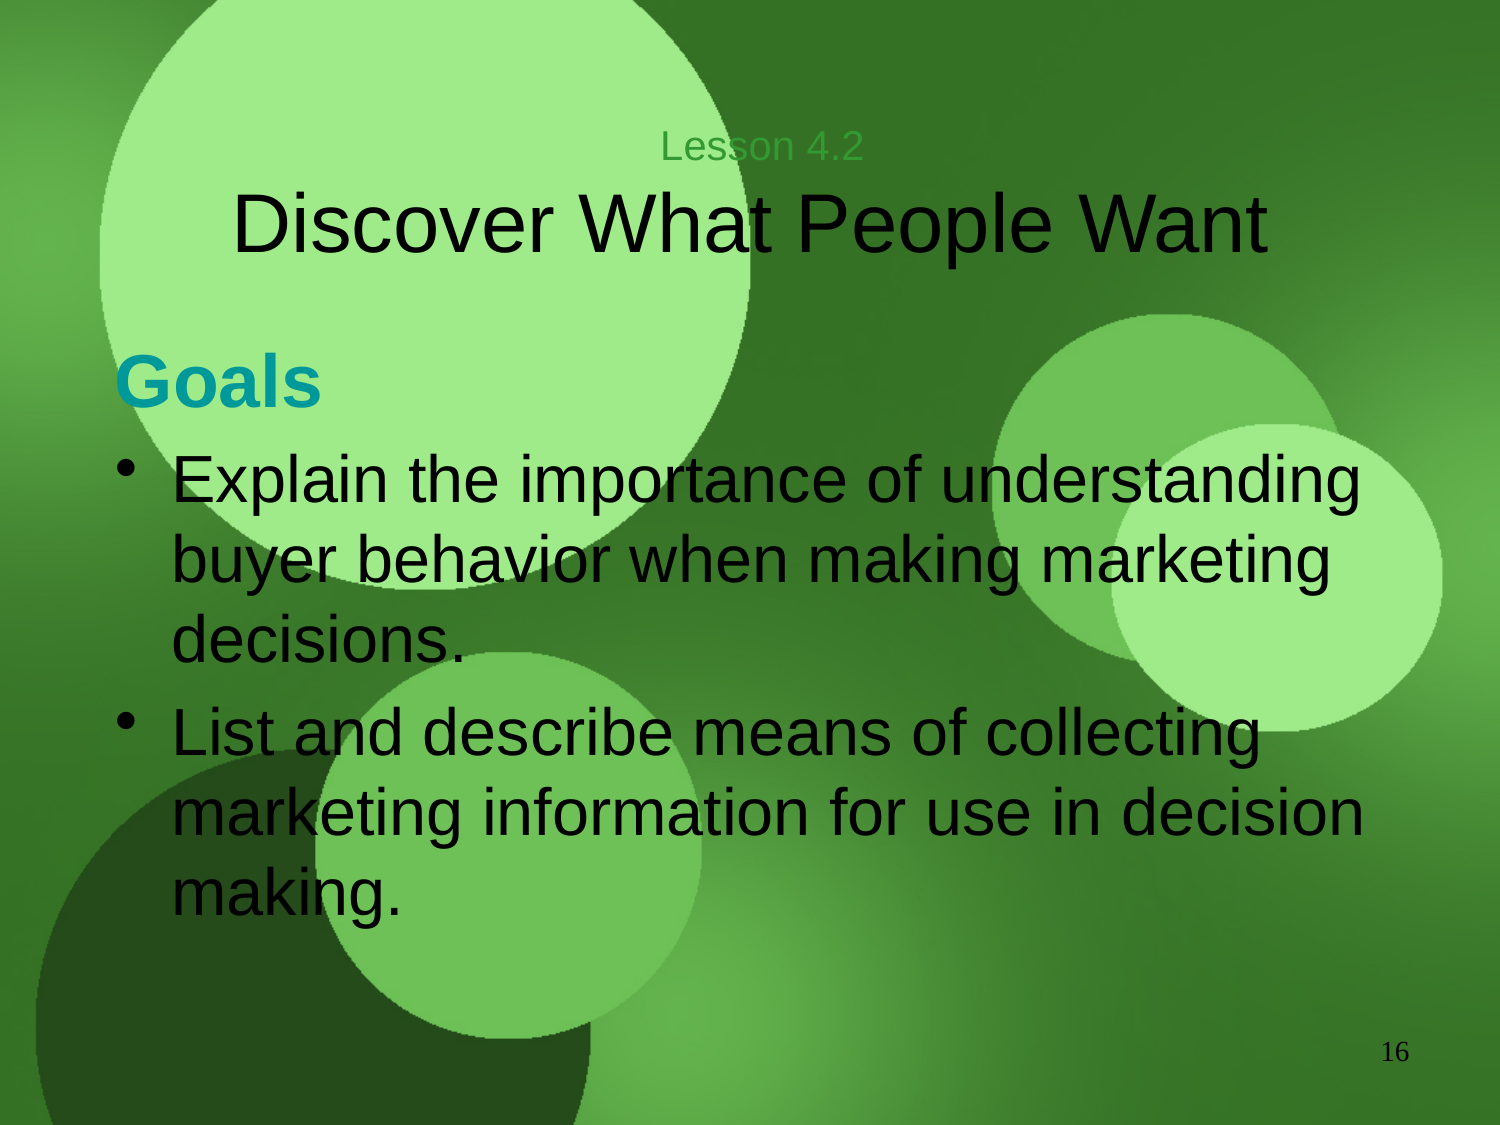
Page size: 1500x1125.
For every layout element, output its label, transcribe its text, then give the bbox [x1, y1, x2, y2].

title Lesson 4.2 Discover What People Want [87, 99, 1438, 288]
list Goals Explain the importance of understanding buyer behavior when making marketing decisions. List and describe means of collecting marketing information for use in decision making. [99, 324, 1451, 976]
picture [0, 0, 1500, 1125]
slide_number 16 [1074, 1024, 1426, 1103]
